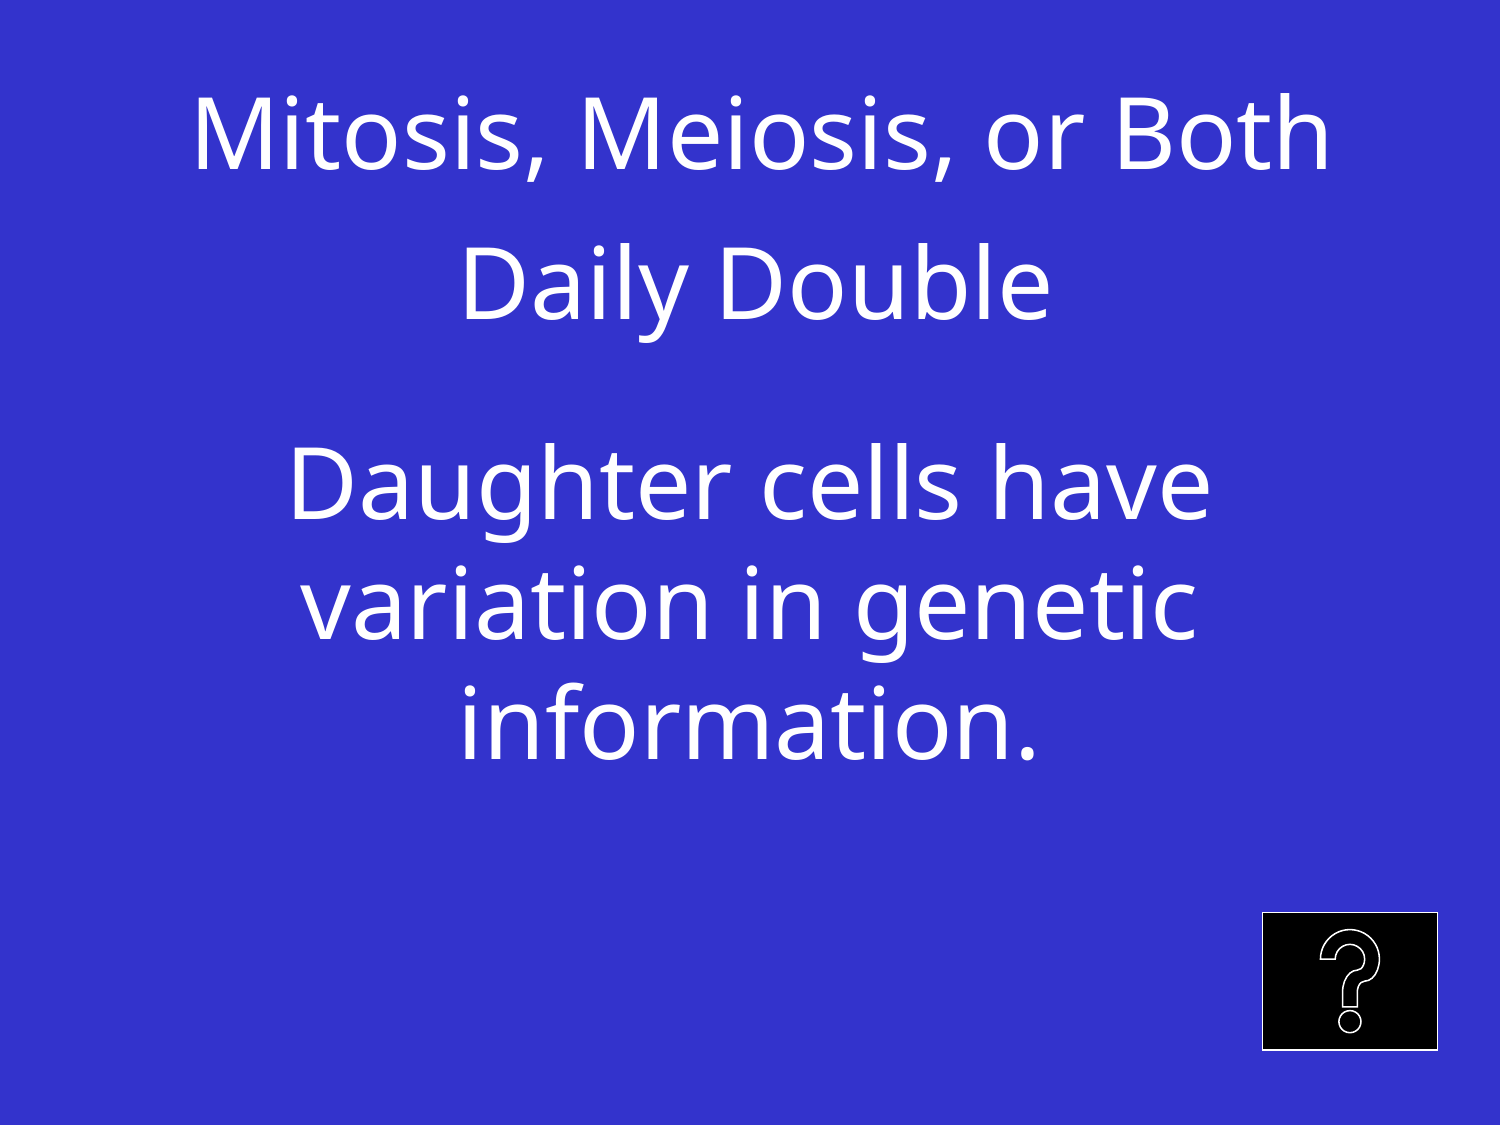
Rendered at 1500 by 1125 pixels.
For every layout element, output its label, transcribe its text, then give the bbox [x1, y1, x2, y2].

text_box Mitosis, Meiosis, or Both [112, 62, 1413, 198]
text_box Daily Double [337, 212, 1175, 348]
text_box [1262, 912, 1438, 1050]
title Daughter cells have variation in genetic information. [112, 412, 1388, 788]
